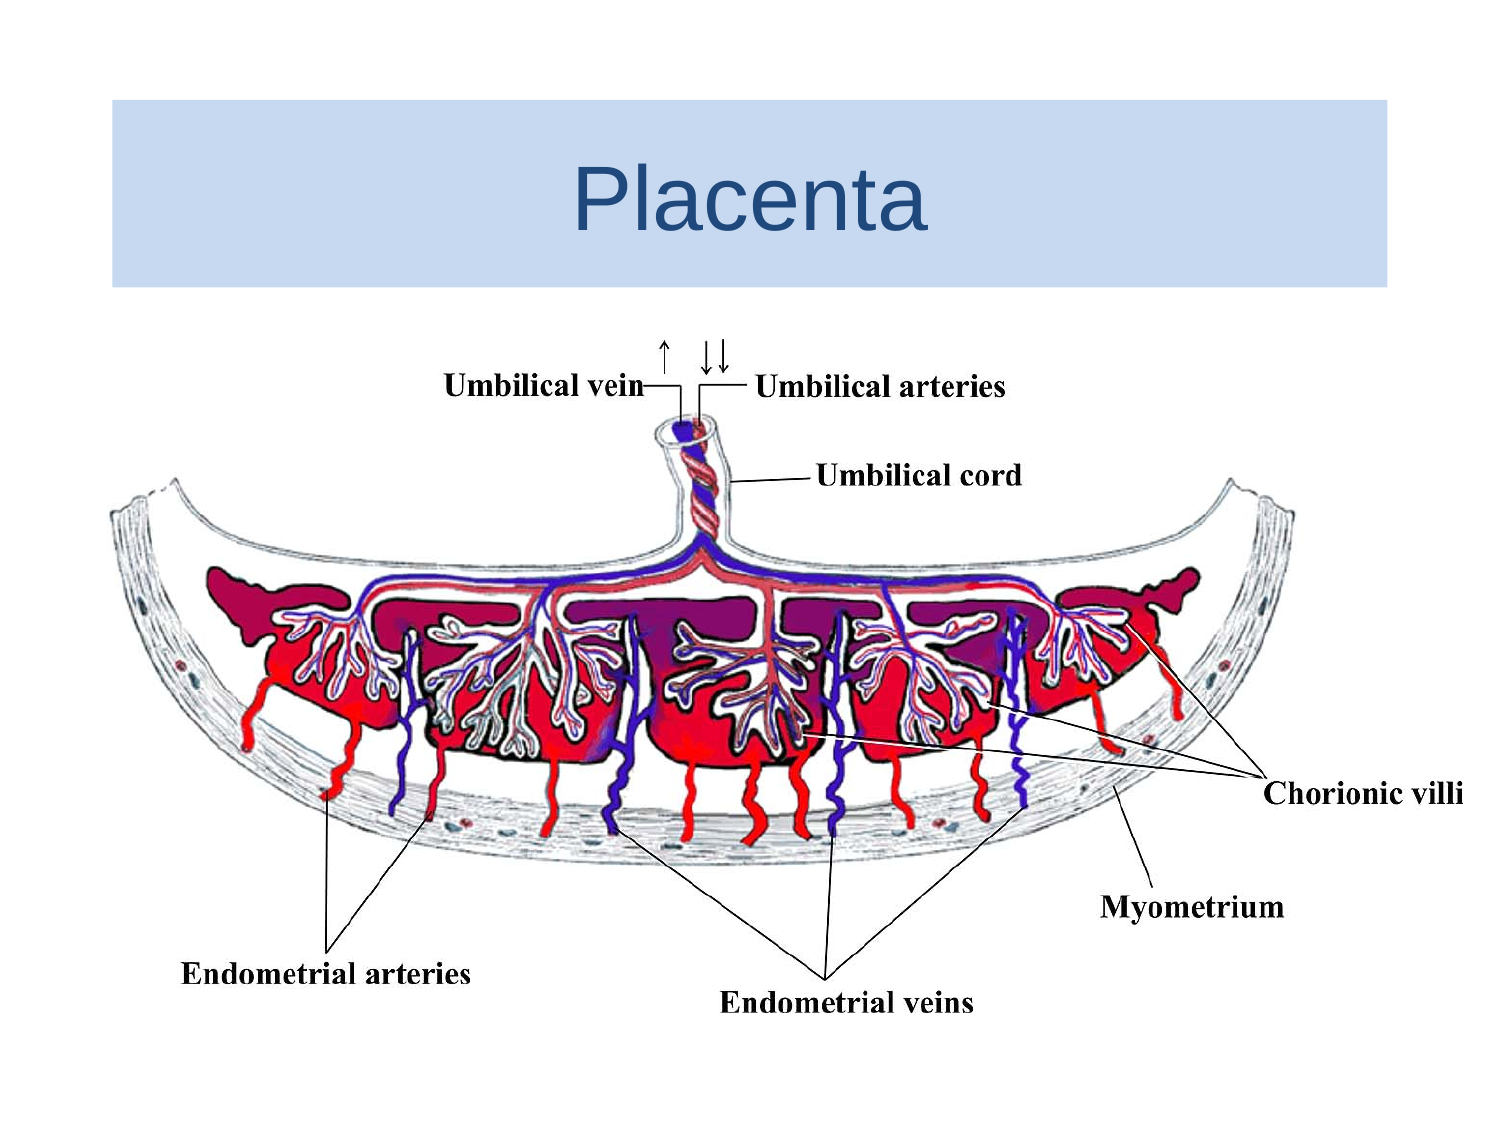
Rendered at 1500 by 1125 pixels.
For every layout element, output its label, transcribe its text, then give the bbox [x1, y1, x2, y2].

text_box Placenta [112, 99, 1388, 288]
picture [37, 339, 1463, 1013]
